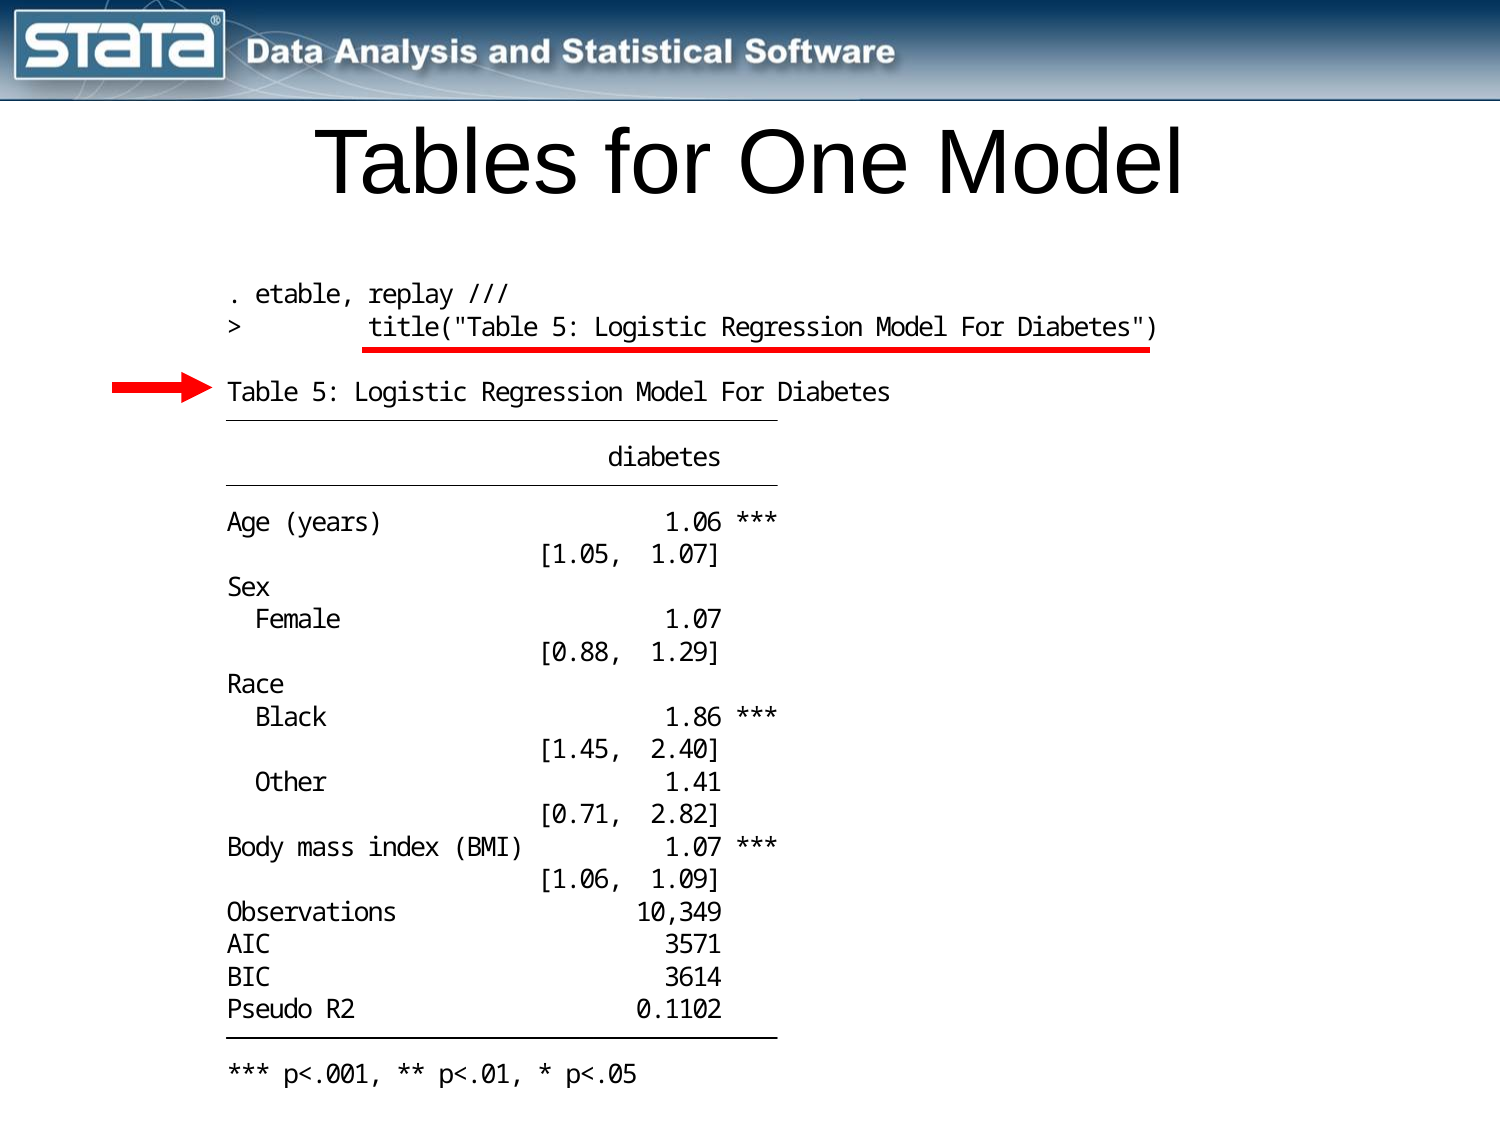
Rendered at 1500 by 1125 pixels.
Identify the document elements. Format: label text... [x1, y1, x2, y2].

picture [212, 274, 1204, 1088]
picture [0, 0, 1500, 102]
title Tables for One Model [0, 108, 1500, 213]
